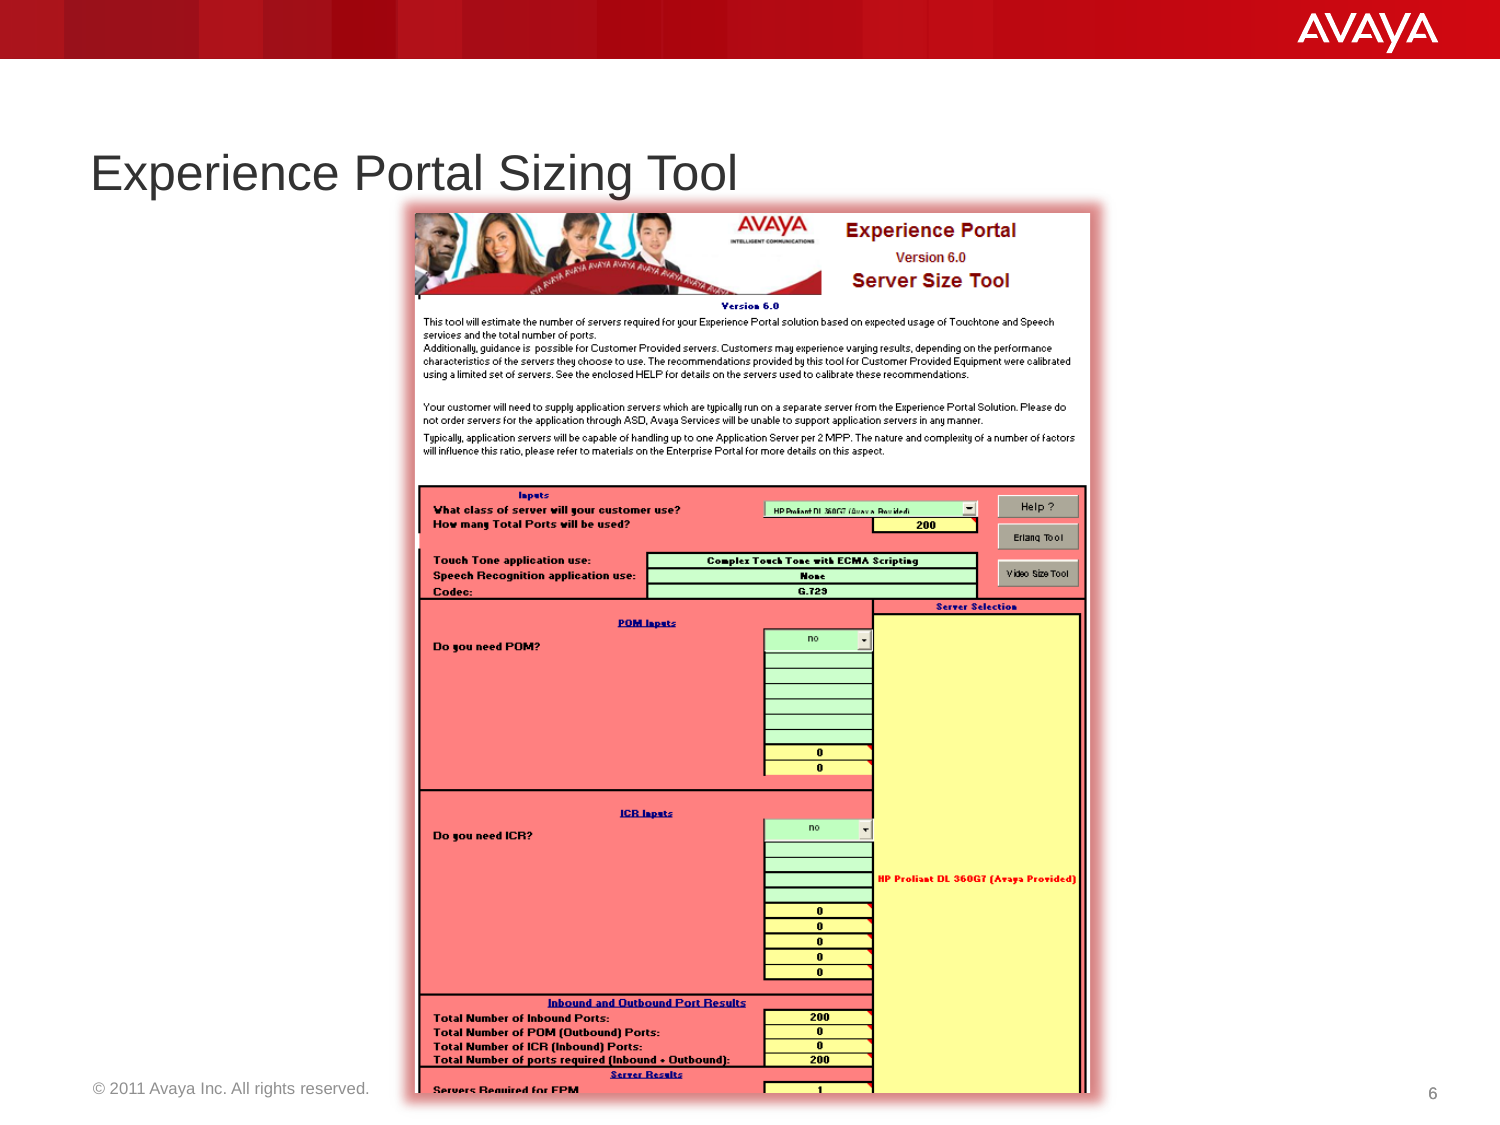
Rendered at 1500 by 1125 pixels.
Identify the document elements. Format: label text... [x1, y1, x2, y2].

title Experience Portal Sizing Tool [75, 71, 1425, 209]
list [414, 213, 1091, 1094]
